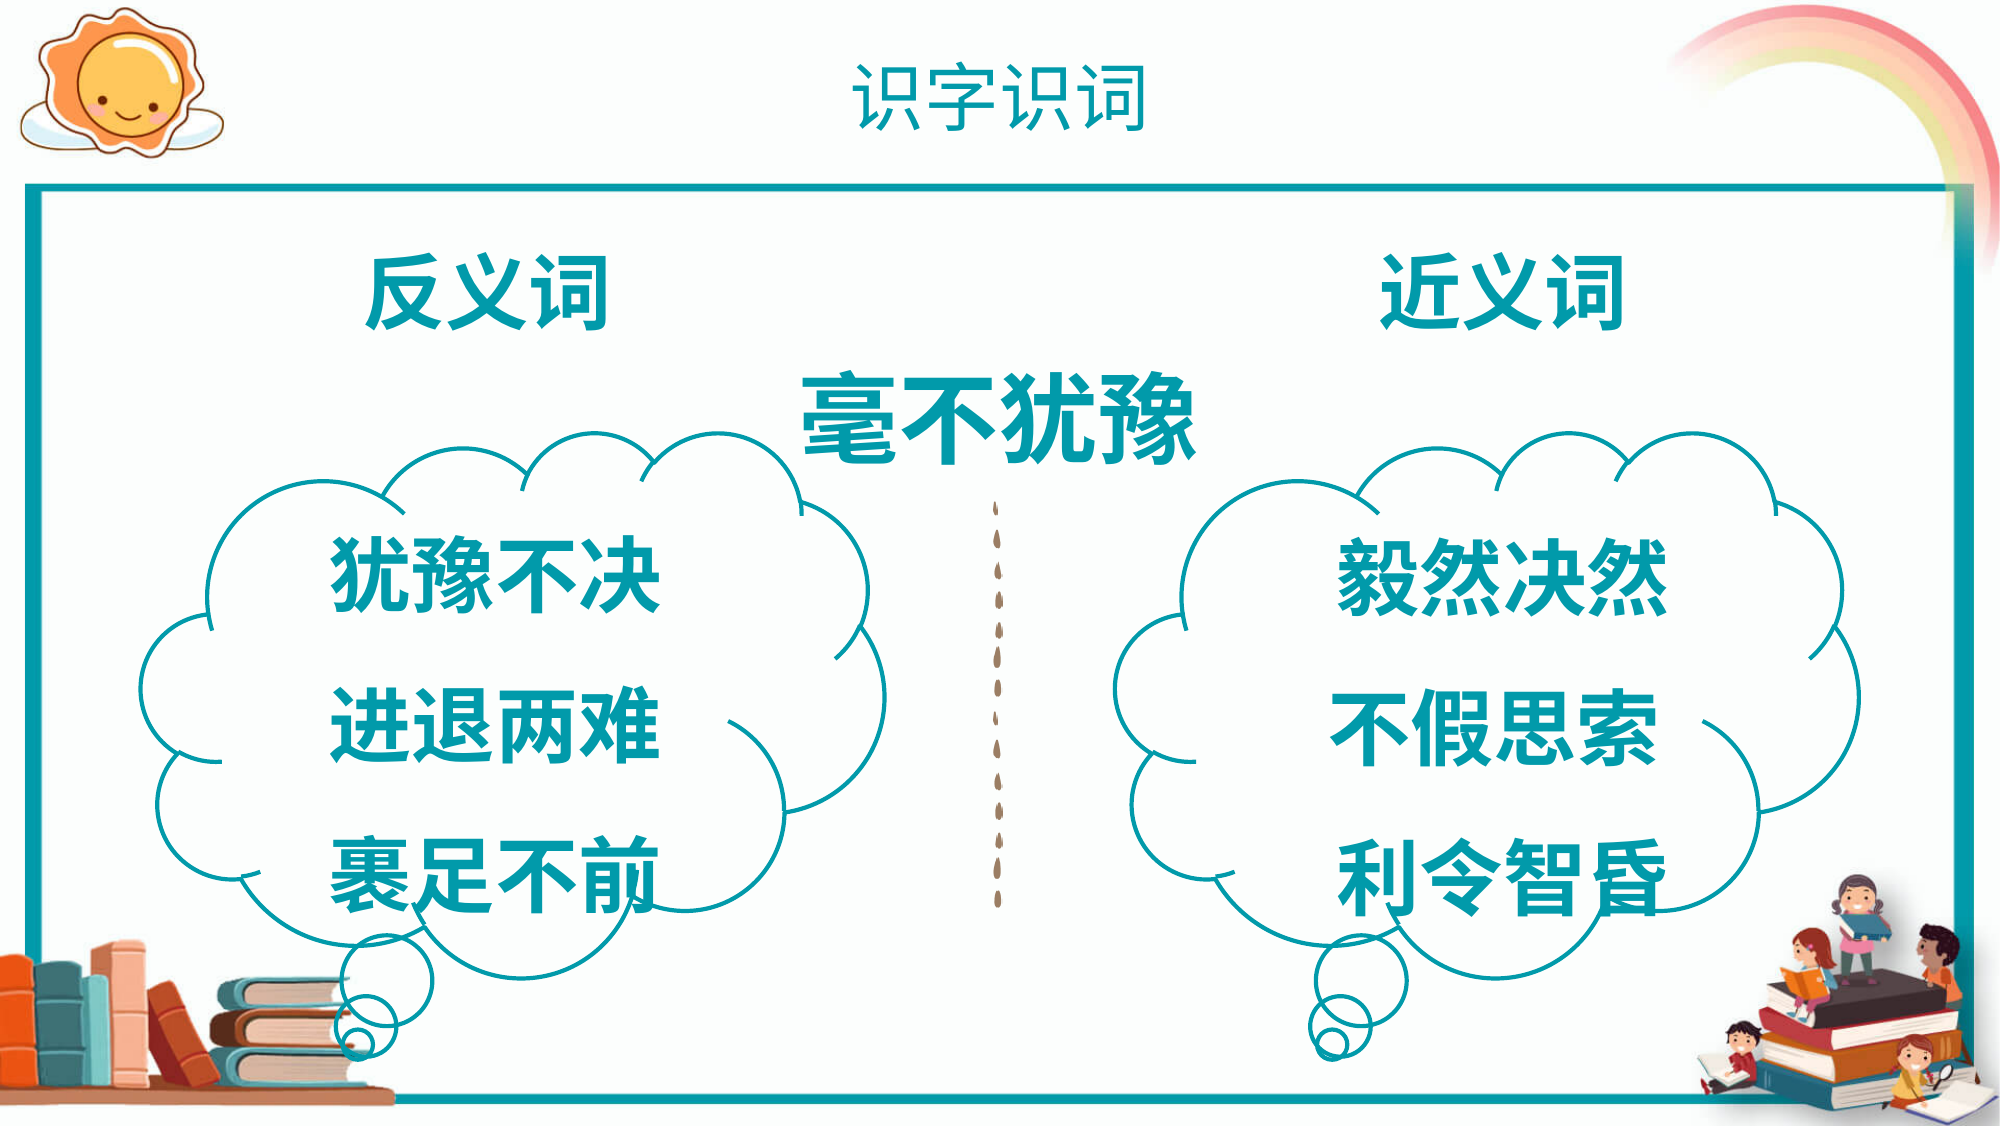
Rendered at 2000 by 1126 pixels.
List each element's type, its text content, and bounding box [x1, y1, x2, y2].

text_box 识字识词 [732, 49, 1267, 140]
picture [0, 0, 2000, 1126]
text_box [140, 232, 1859, 977]
